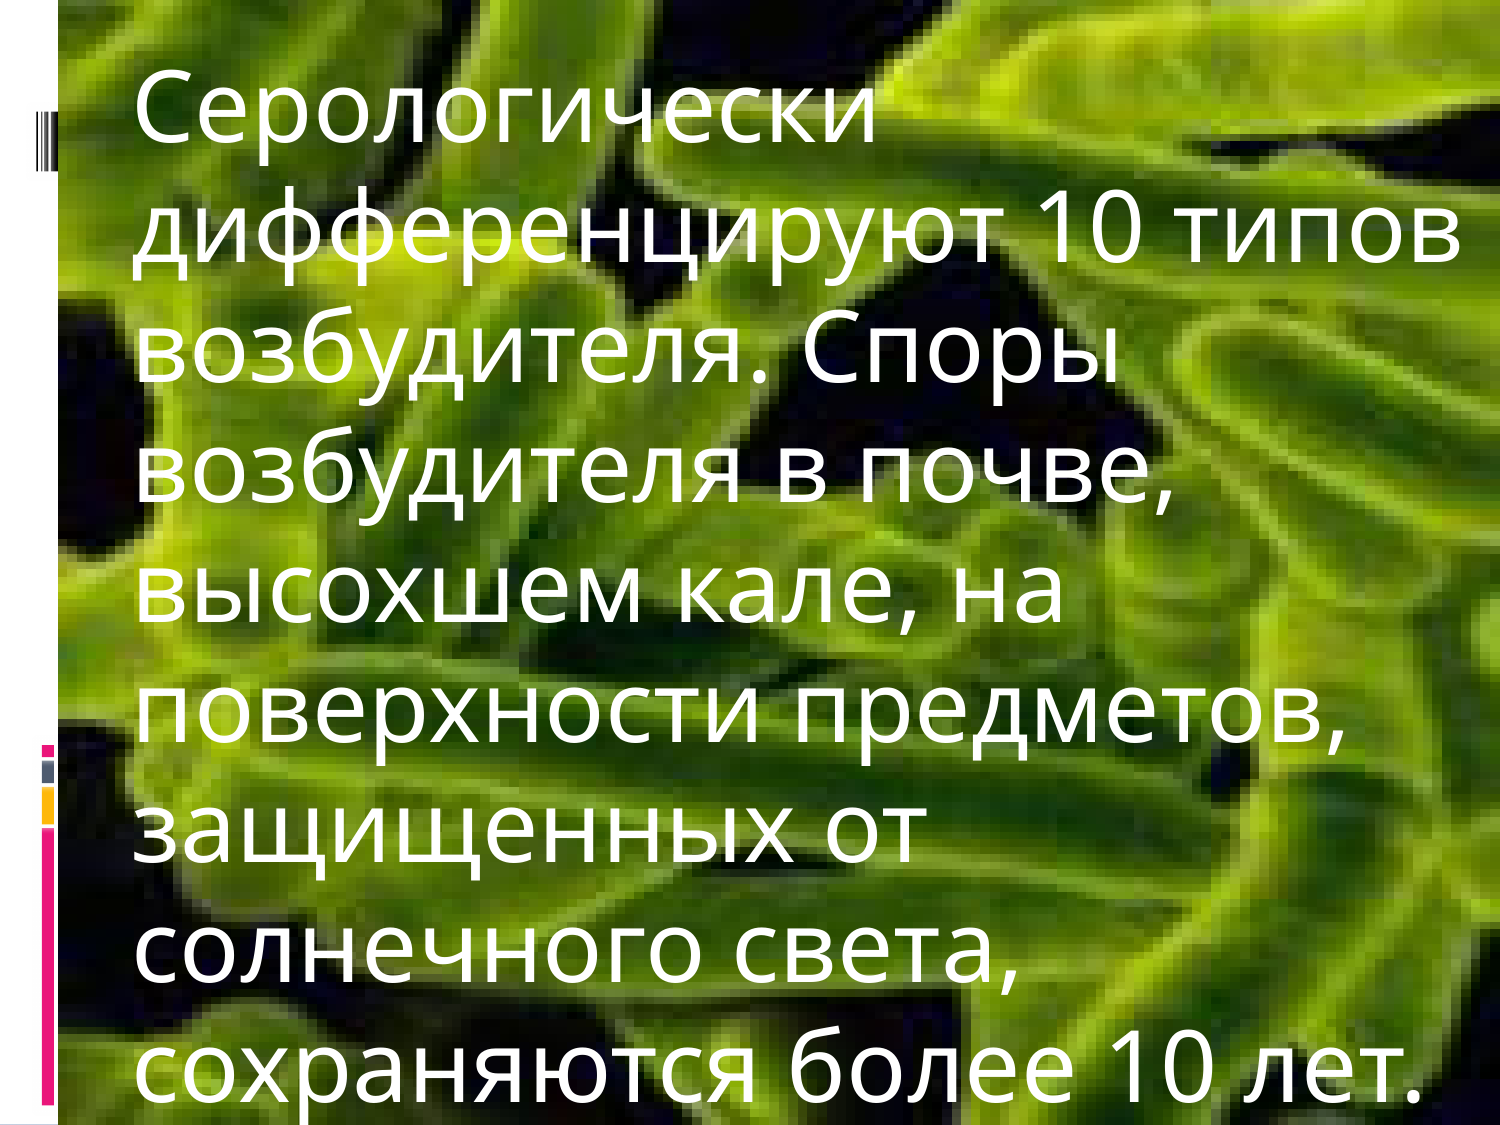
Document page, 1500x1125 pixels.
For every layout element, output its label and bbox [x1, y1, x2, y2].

list [58, 0, 1500, 1125]
